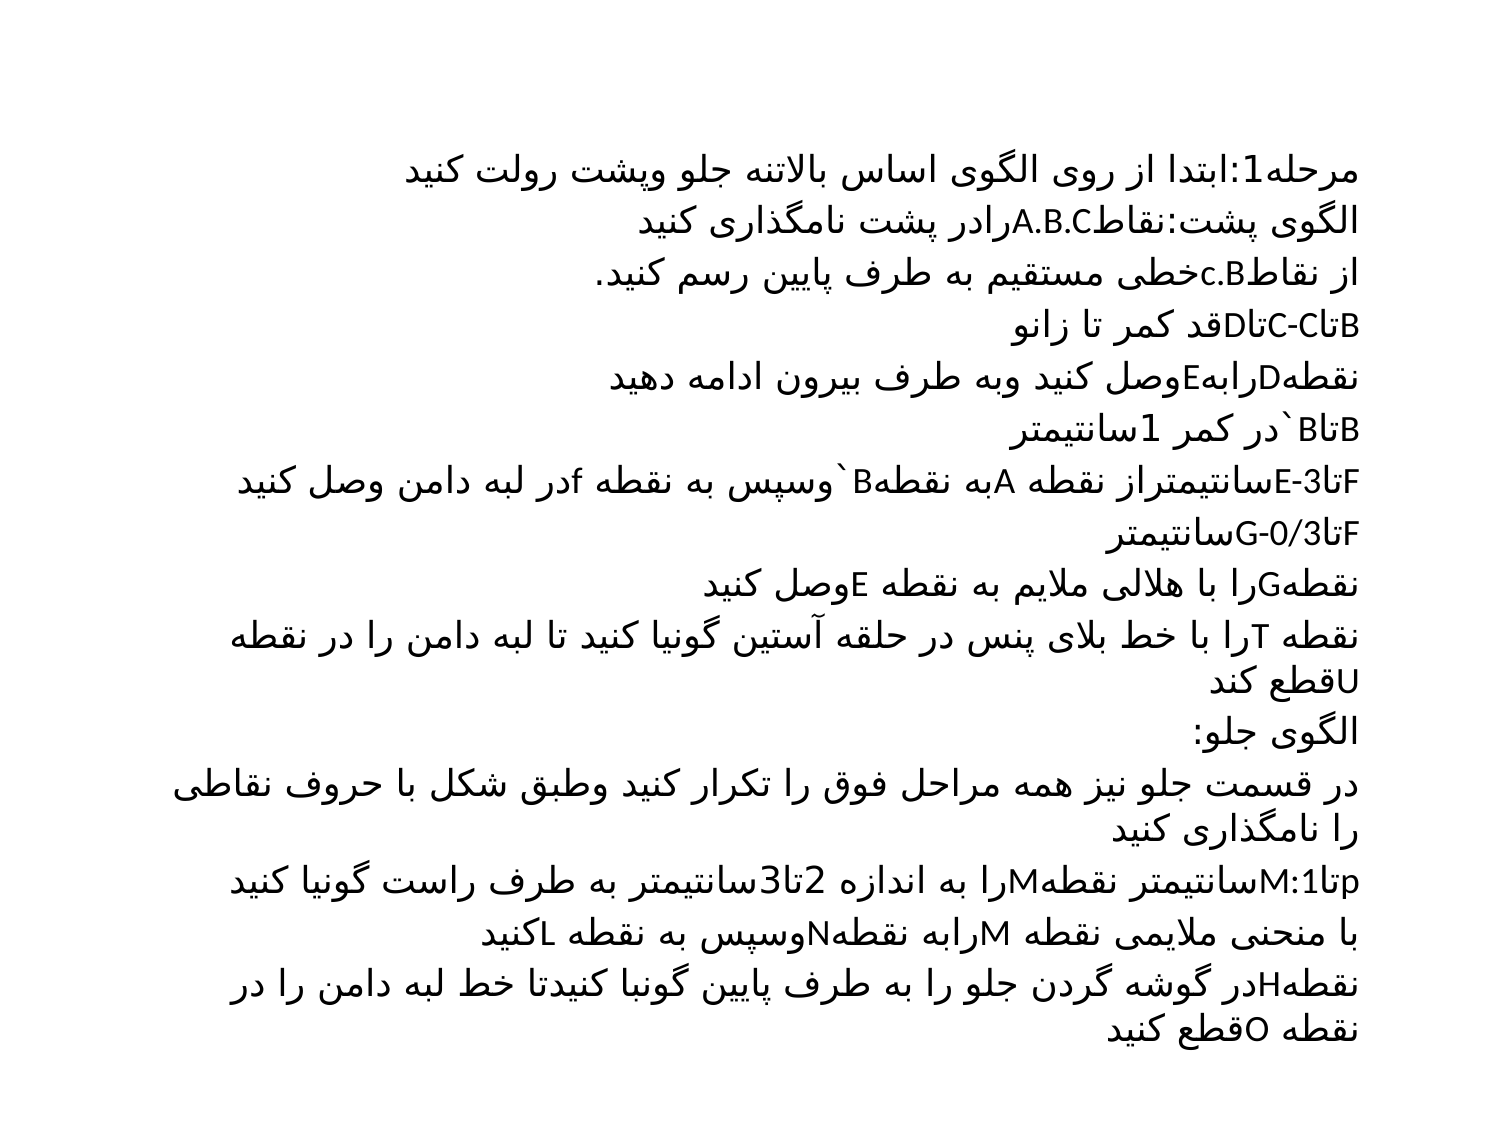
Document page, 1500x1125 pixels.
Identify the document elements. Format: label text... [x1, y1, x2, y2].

subtitle مرحله1:ابتدا از روی الگوی اساس بالاتنه جلو وپشت رولت کنید الگوی پشت:نقاطA.B.Cرادر پشت نامگذاری کنید از نقاطc.Bخطی مستقیم به طرف پایین رسم کنید. BتاC-CتاDقد کمر تا زانو نقطهDرابهEوصل کنید وبه طرف بیرون ادامه دهید BتاB`در کمر 1سانتیمتر FتاE-3سانتیمتراز نقطه Aبه نقطهB`وسپس به نقطه fدر لبه دامن وصل کنید FتاG-0/3سانتیمتر نقطهGرا با هلالی ملایم به نقطه Eوصل کنید نقطه Tرا با خط بلای پنس در حلقه آستین گونیا کنید تا لبه دامن را در نقطه Uقطع کند الگوی جلو: در قسمت جلو نیز همه مراحل فوق را تکرار کنید وطبق شکل با حروف نقاطی را نامگذاری کنید pتاM:1سانتیمتر نقطهMرا به اندازه 2تا3سانتیمتر به طرف راست گونیا کنید با منحنی ملایمی نقطه Mرابه نقطهNوسپس به نقطه Lکنید نقطهHدر گوشه گردن جلو را به طرف پایین گونبا کنیدتا خط لبه دامن را در نقطه Oقطع کنید [137, 137, 1375, 1063]
